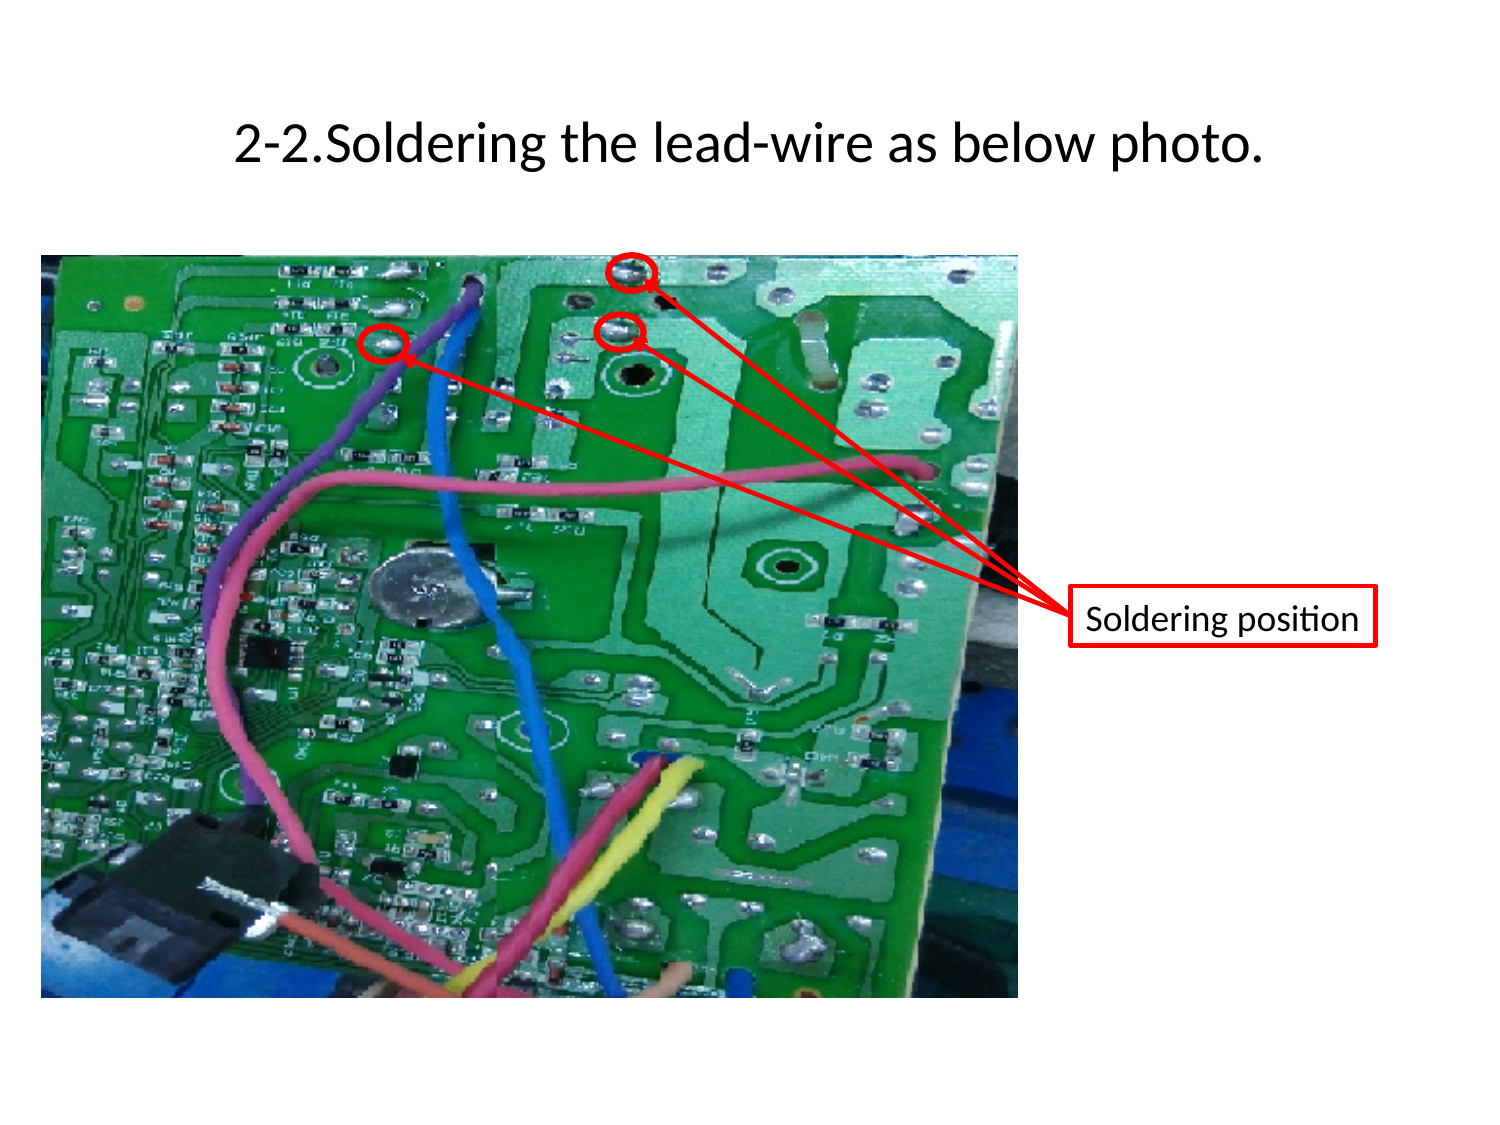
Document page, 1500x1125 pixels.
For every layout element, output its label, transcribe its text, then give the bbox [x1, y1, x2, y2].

text_box Soldering position [1069, 584, 1377, 648]
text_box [631, 337, 638, 617]
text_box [643, 278, 1070, 617]
title 2-2.Soldering the lead-wire as below photo. [75, 45, 1425, 233]
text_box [400, 356, 626, 617]
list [40, 255, 1018, 998]
